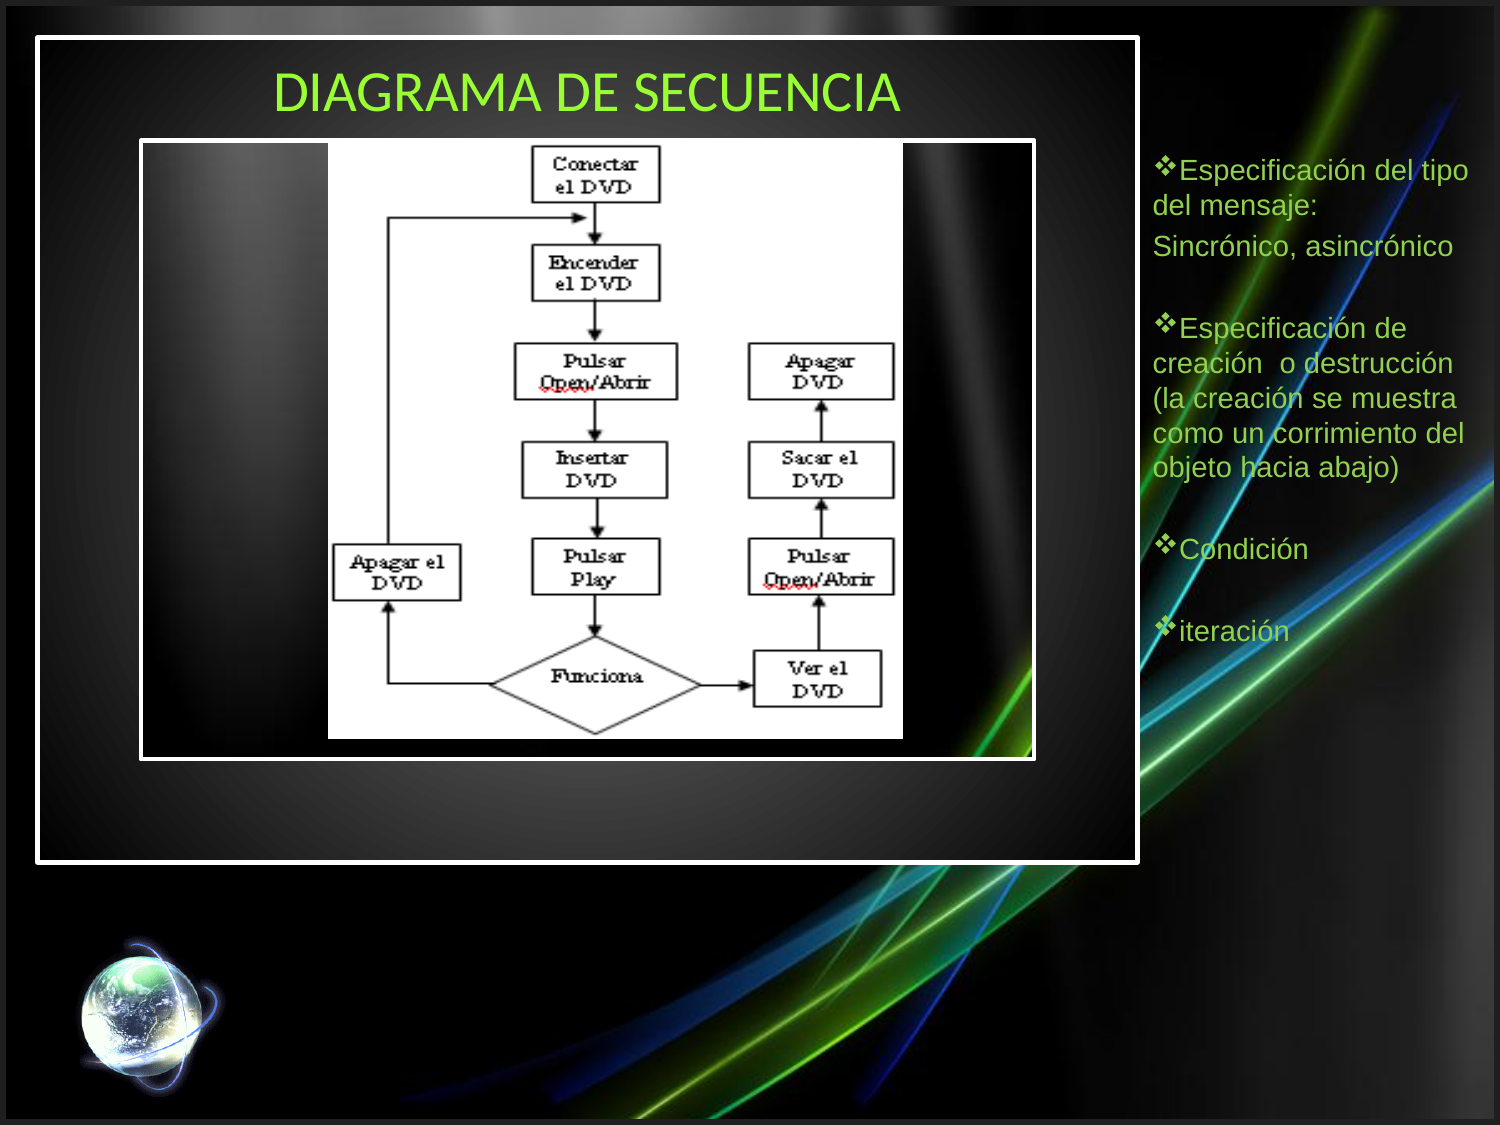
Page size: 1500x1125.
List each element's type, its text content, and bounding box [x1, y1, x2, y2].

picture [143, 140, 1032, 757]
picture [6, 6, 1494, 1119]
title DIAGRAMA DE SECUENCIA [137, 37, 1038, 131]
list Especificación del tipo del mensaje: Sincrónico, asincrónico Especificación de creación o destrucción (la creación se muestra como un corrimiento del objeto hacia abajo) Condición iteración [1137, 62, 1500, 825]
